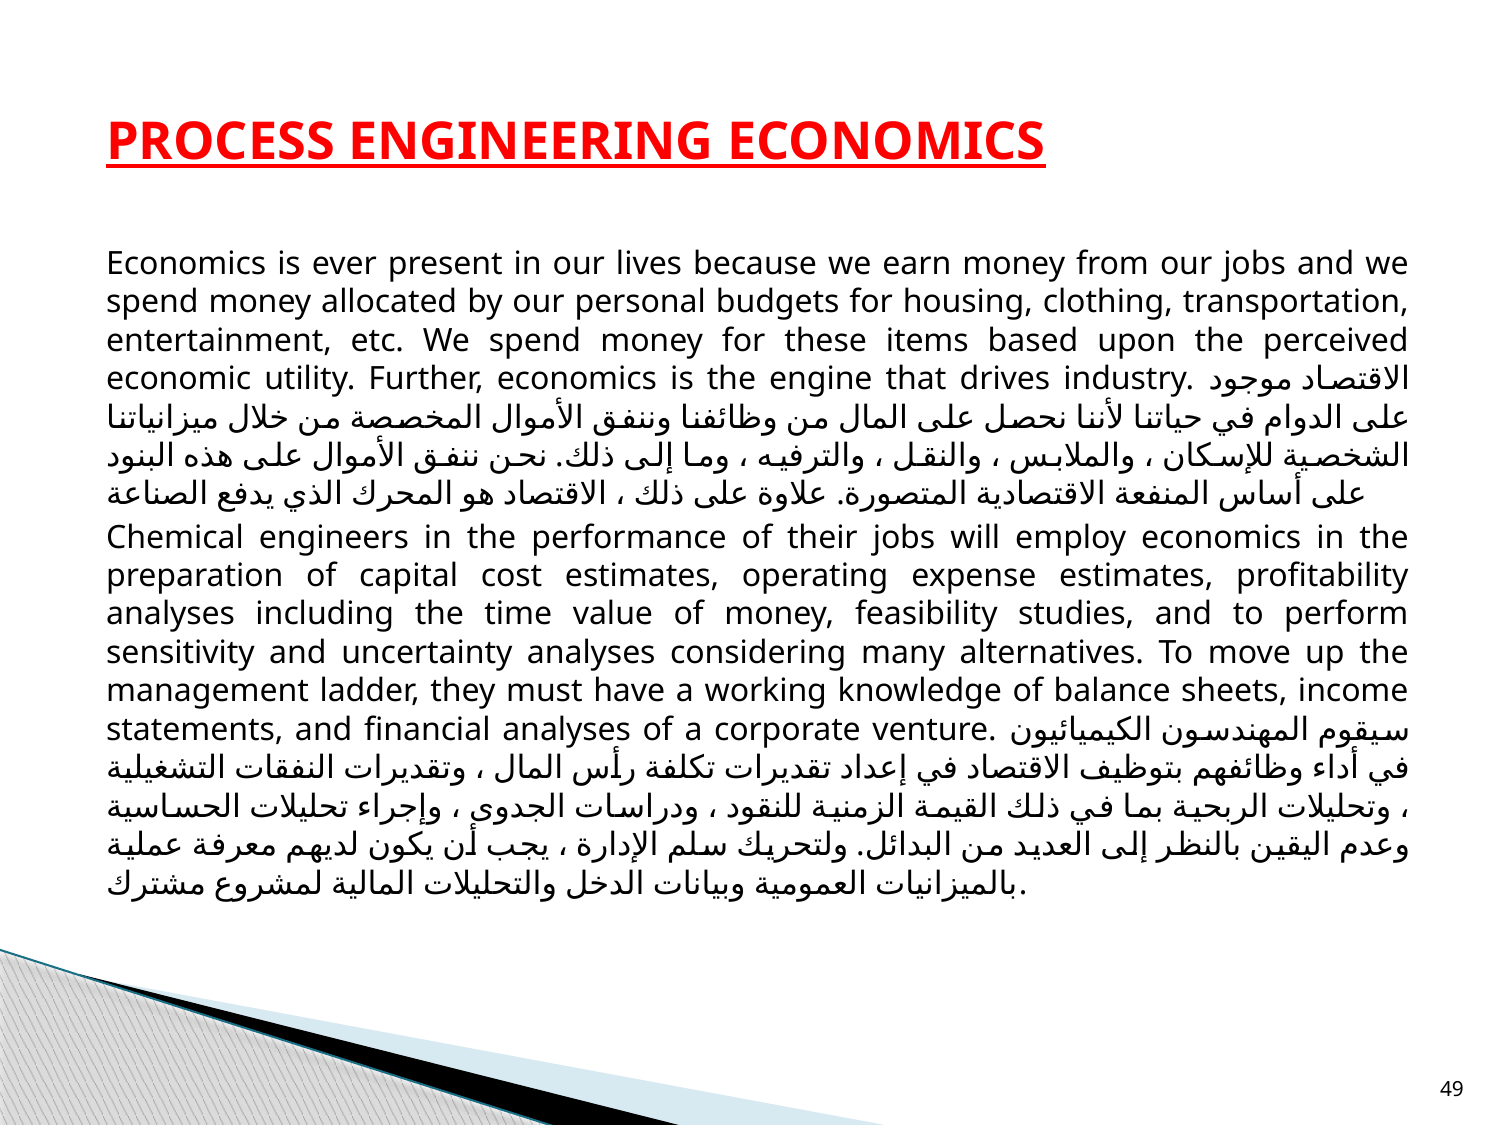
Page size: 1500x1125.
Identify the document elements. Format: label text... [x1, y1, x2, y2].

list PROCESS ENGINEERING ECONOMICS Economics is ever present in our lives because we earn money from our jobs and we spend money allocated by our personal budgets for housing, clothing, transportation, entertainment, etc. We spend money for these items based upon the perceived economic utility. Further, economics is the engine that drives industry. الاقتصاد موجود على الدوام في حياتنا لأننا نحصل على المال من وظائفنا وننفق الأموال المخصصة من خلال ميزانياتنا الشخصية للإسكان ، والملابس ، والنقل ، والترفيه ، وما إلى ذلك. نحن ننفق الأموال على هذه البنود على أساس المنفعة الاقتصادية المتصورة. علاوة على ذلك ، الاقتصاد هو المحرك الذي يدفع الصناعة Chemical engineers in the performance of their jobs will employ economics in the preparation of capital cost estimates, operating expense estimates, profitability analyses including the time value of money, feasibility studies, and to perform sensitivity and uncertainty analyses considering many alternatives. To move up the management ladder, they must have a working knowledge of balance sheets, income statements, and financial analyses of a corporate venture. سيقوم المهندسون الكيميائيون في أداء وظائفهم بتوظيف الاقتصاد في إعداد تقديرات تكلفة رأس المال ، وتقديرات النفقات التشغيلية ، وتحليلات الربحية بما في ذلك القيمة الزمنية للنقود ، ودراسات الجدوى ، وإجراء تحليلات الحساسية وعدم اليقين بالنظر إلى العديد من البدائل. ولتحريك سلم الإدارة ، يجب أن يكون لديهم معرفة عملية بالميزانيات العمومية وبيانات الدخل والتحليلات المالية لمشروع مشترك. [75, 99, 1425, 973]
slide_number 49 [1418, 1051, 1479, 1112]
